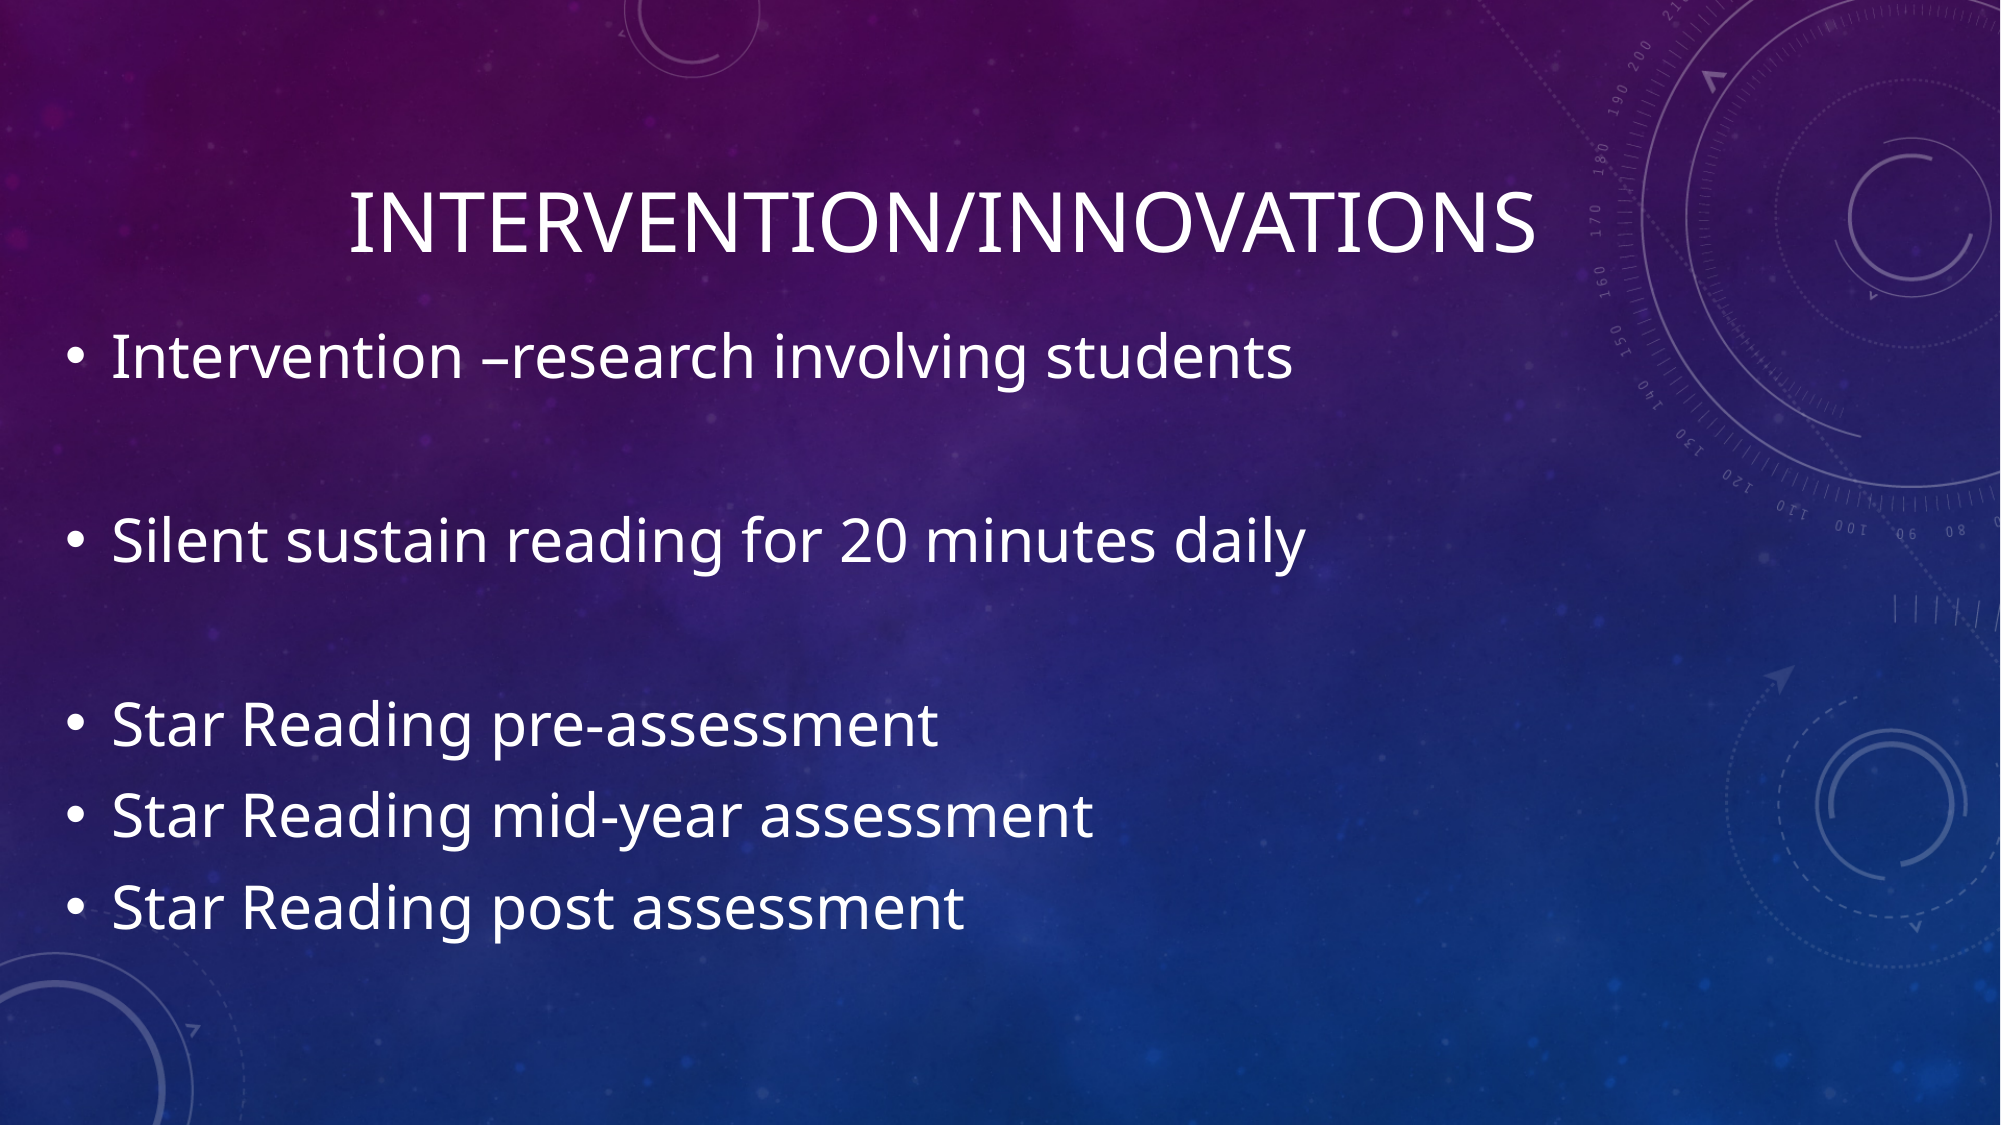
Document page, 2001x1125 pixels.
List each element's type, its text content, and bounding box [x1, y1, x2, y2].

title Intervention/innovations [112, 99, 1775, 310]
picture [0, 0, 2001, 1125]
list Intervention –research involving students Silent sustain reading for 20 minutes daily Star Reading pre-assessment Star Reading mid-year assessment Star Reading post assessment [50, 310, 1775, 950]
